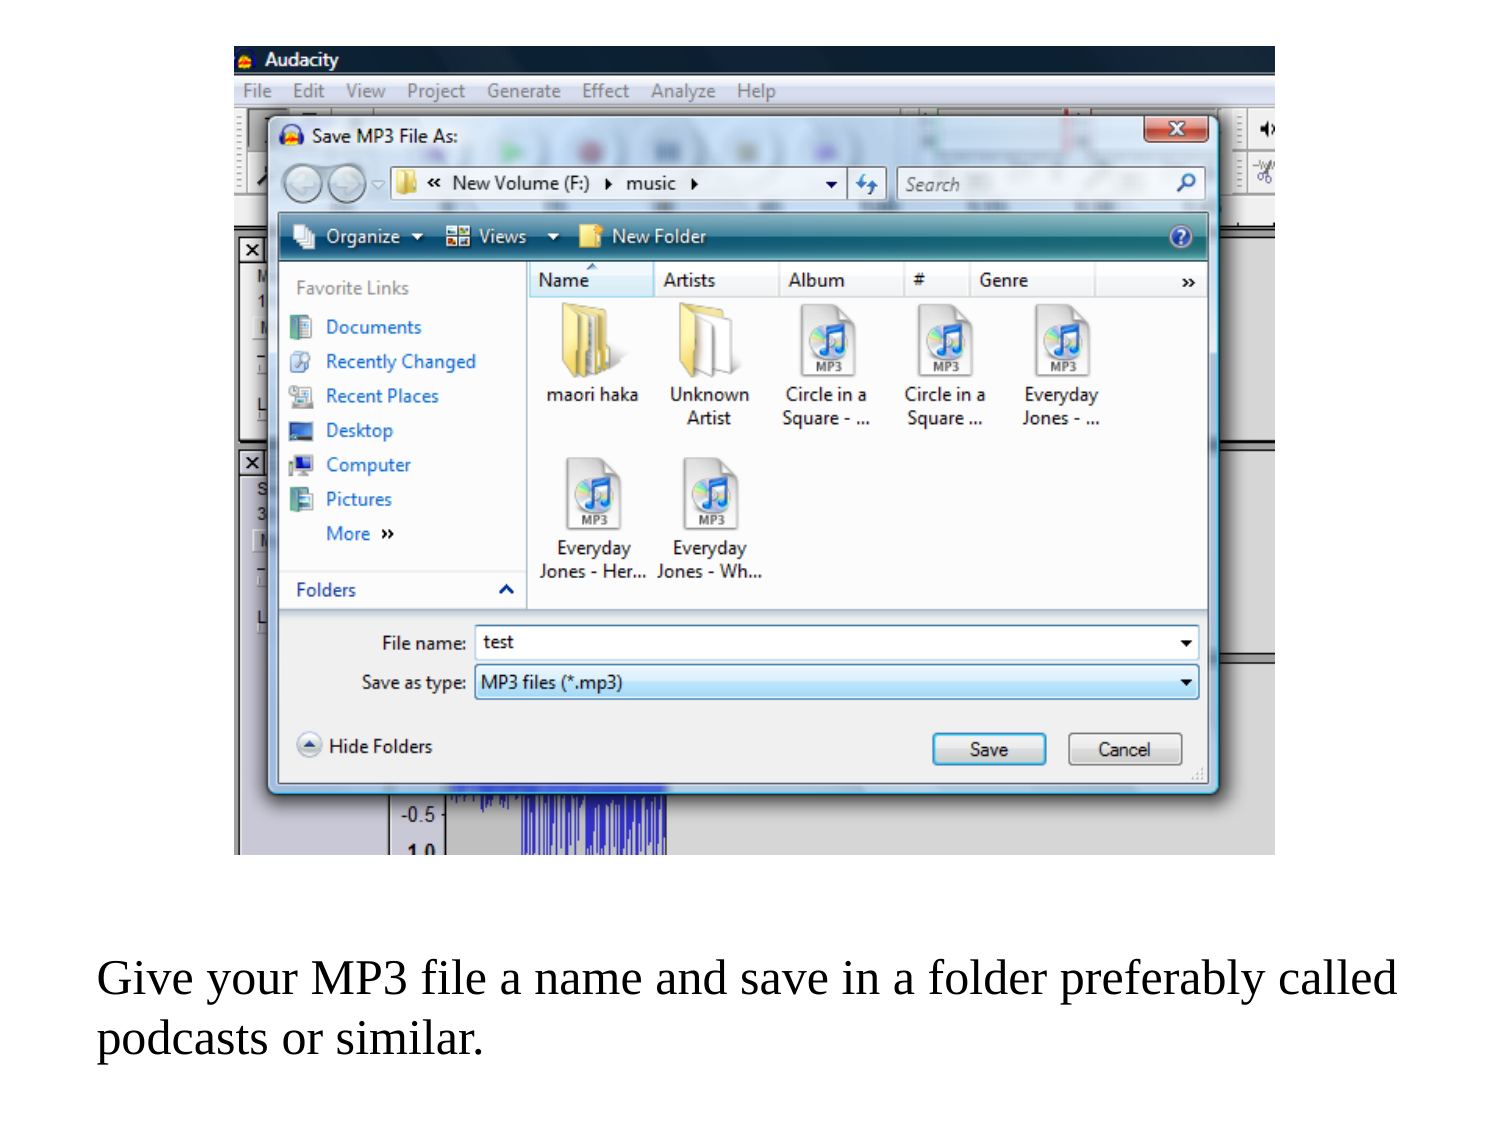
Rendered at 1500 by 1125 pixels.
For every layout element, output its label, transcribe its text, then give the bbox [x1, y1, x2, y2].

picture [234, 46, 1276, 855]
text_box Give your MP3 file a name and save in a folder preferably called podcasts or similar. [81, 937, 1430, 1073]
